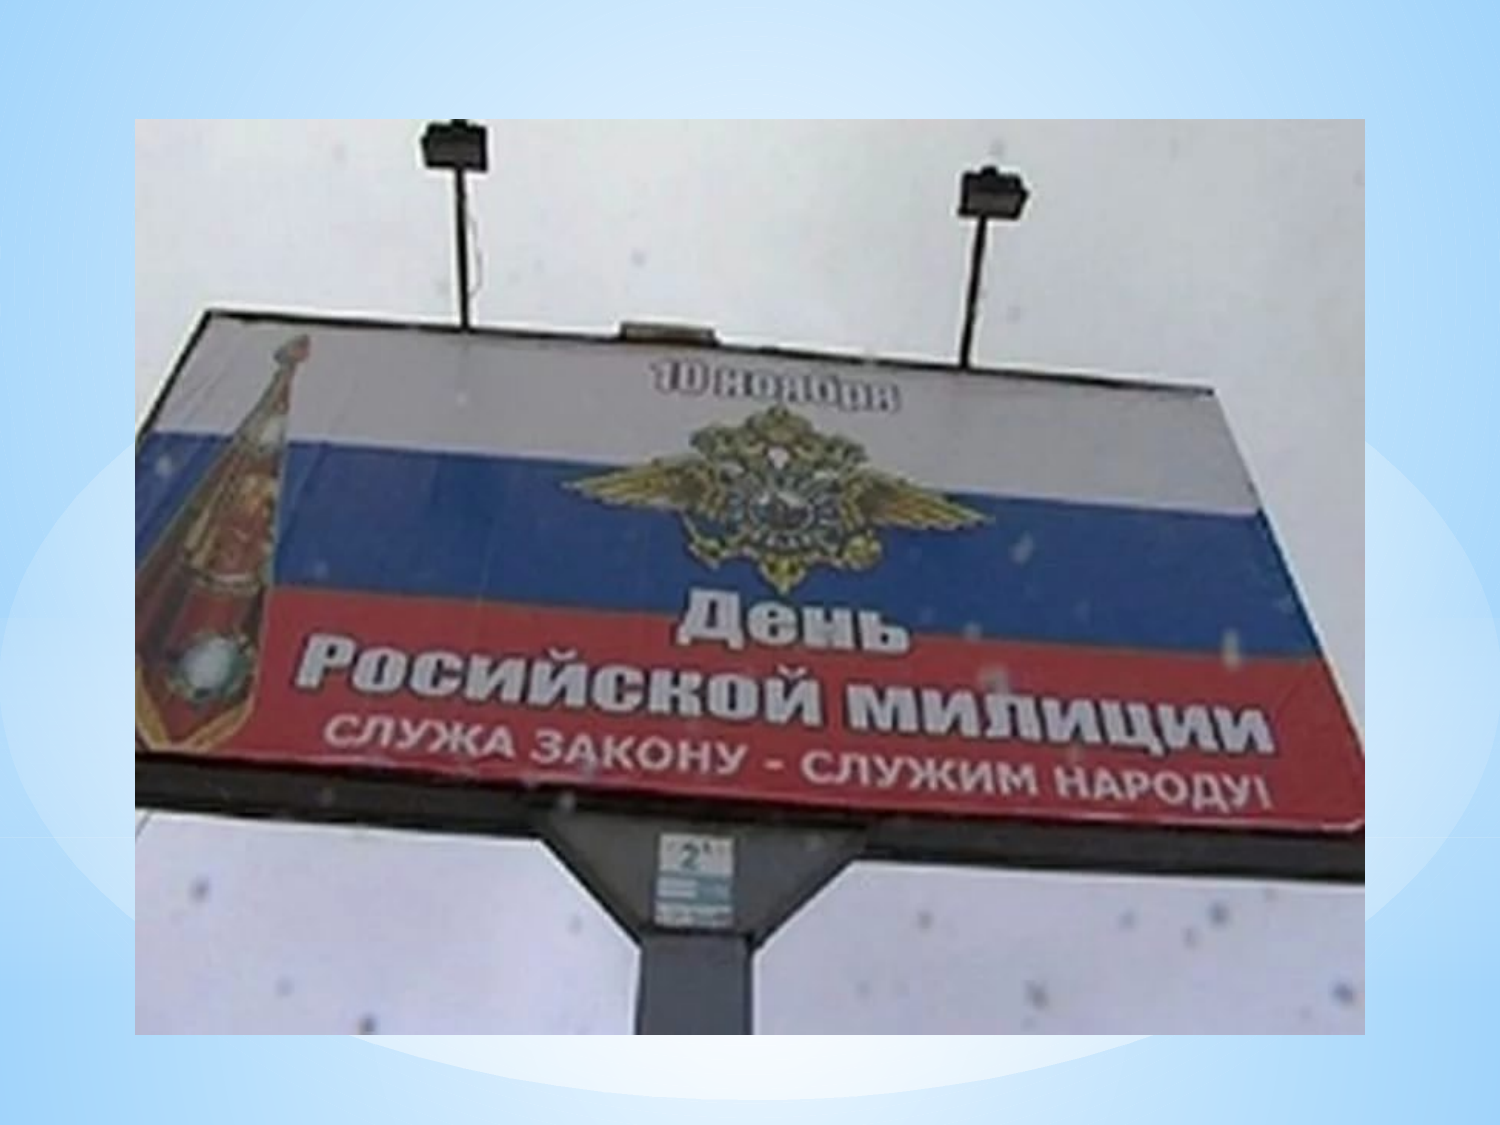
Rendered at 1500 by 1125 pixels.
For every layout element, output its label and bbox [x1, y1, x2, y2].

list [135, 119, 1365, 1036]
